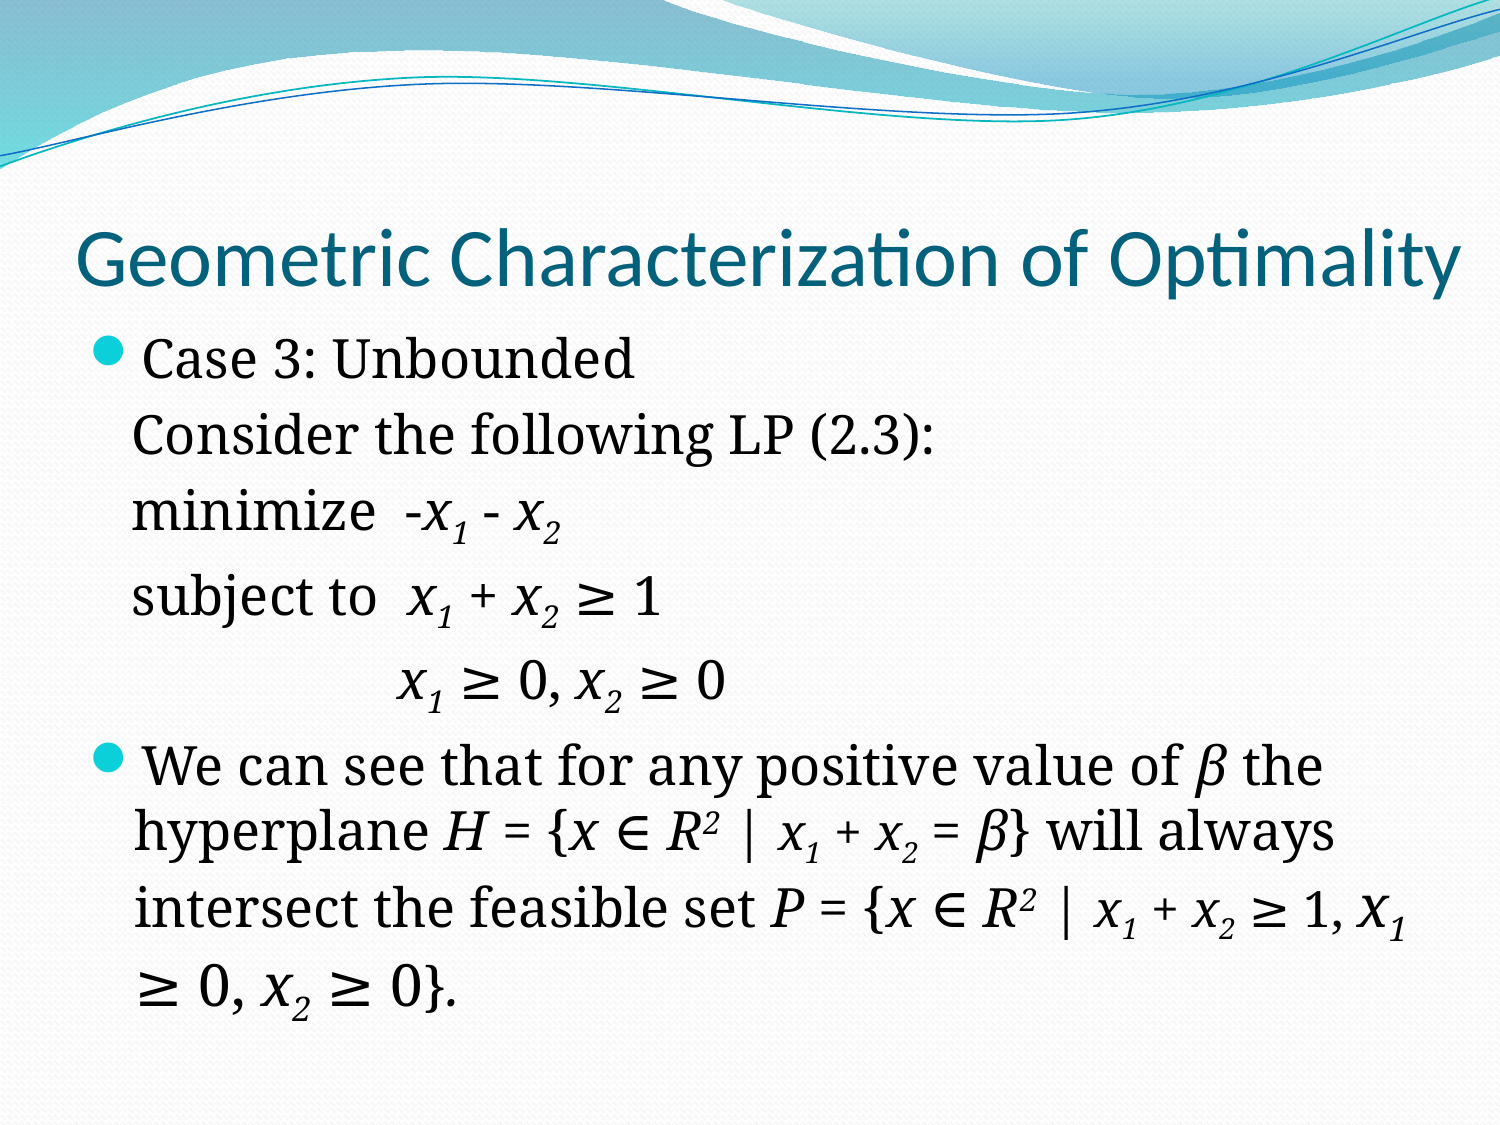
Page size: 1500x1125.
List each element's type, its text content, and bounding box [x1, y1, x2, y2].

title Geometric Characterization of Optimality [75, 115, 1493, 303]
list Case 3: Unbounded Consider the following LP (2.3): minimize -x1 - x2 subject to x1 + x2 ≥ 1 x1 ≥ 0, x2 ≥ 0 We can see that for any positive value of β the hyperplane H = {x ∈ R2 | x1 + x2 = β} will always intersect the feasible set P = {x ∈ R2 | x1 + x2 ≥ 1, x1 ≥ 0, x2 ≥ 0}. [75, 317, 1425, 1038]
